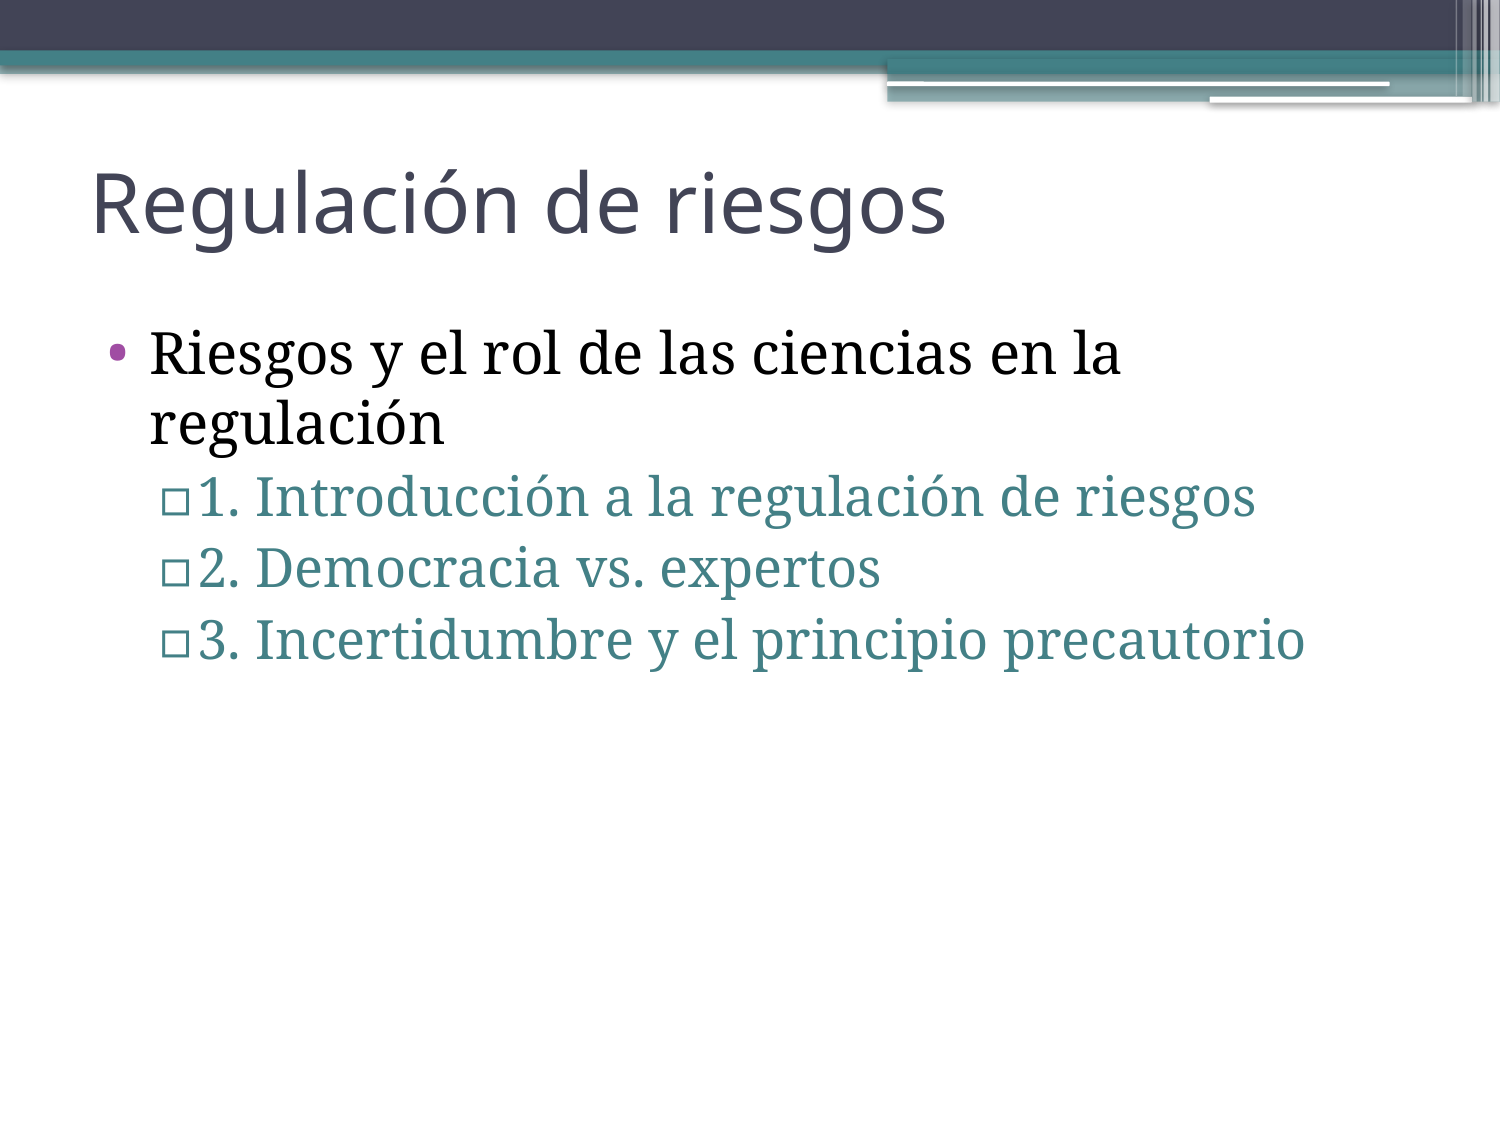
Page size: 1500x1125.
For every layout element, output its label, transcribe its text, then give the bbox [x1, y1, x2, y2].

title Regulación de riesgos [75, 112, 1425, 288]
list Riesgos y el rol de las ciencias en la regulación 1. Introducción a la regulación de riesgos 2. Democracia vs. expertos 3. Incertidumbre y el principio precautorio [75, 308, 1425, 1025]
